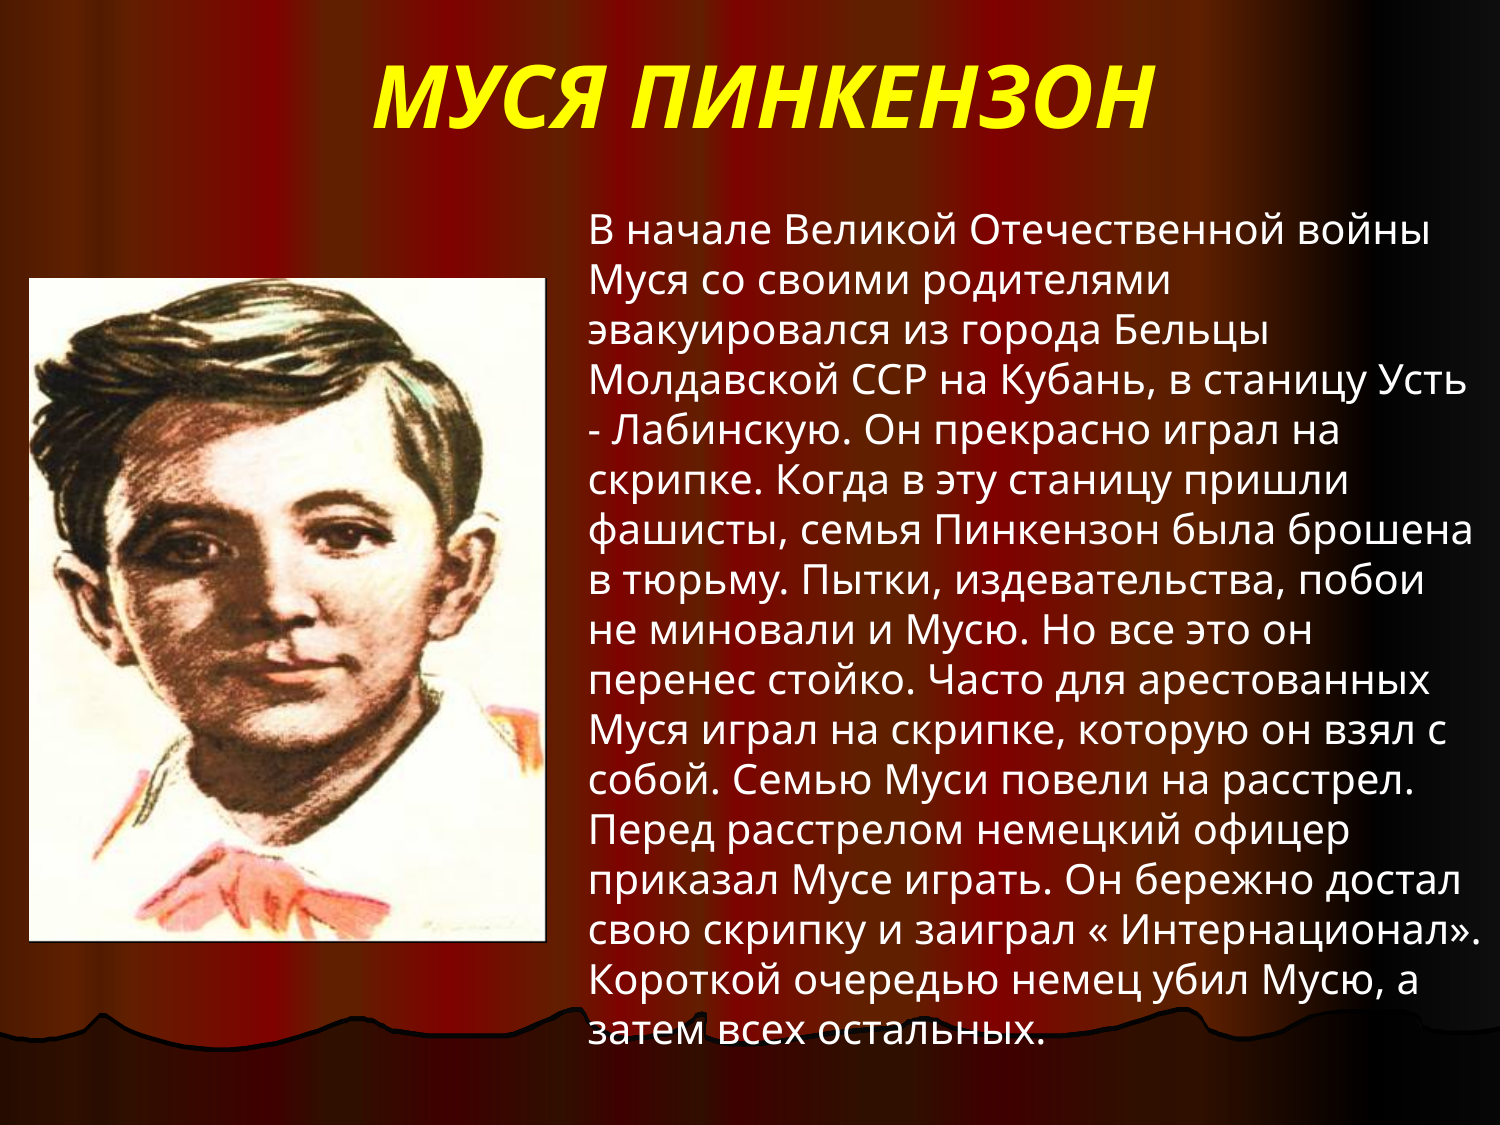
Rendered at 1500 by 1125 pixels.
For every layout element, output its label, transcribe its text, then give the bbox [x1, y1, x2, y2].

text_box В начале Великой Отечественной войны Муся со своими родителями эвакуировался из города Бельцы Молдавской ССР на Кубань, в станицу Усть - Лабинскую. Он прекрасно играл на скрипке. Когда в эту станицу пришли фашисты, семья Пинкензон была брошена в тюрьму. Пытки, издевательства, побои не миновали и Мусю. Но все это он перенес стойко. Часто для арестованных Муся играл на скрипке, которую он взял с собой. Семью Муси повели на расстрел. Перед расстрелом немецкий офицер приказал Мусе играть. Он бережно достал свою скрипку и заиграл « Интернационал». Короткой очередью немец убил Мусю, а затем всех остальных. [572, 195, 1500, 1060]
title МУСЯ ПИНКЕНЗОН [88, 0, 1439, 188]
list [29, 278, 547, 944]
